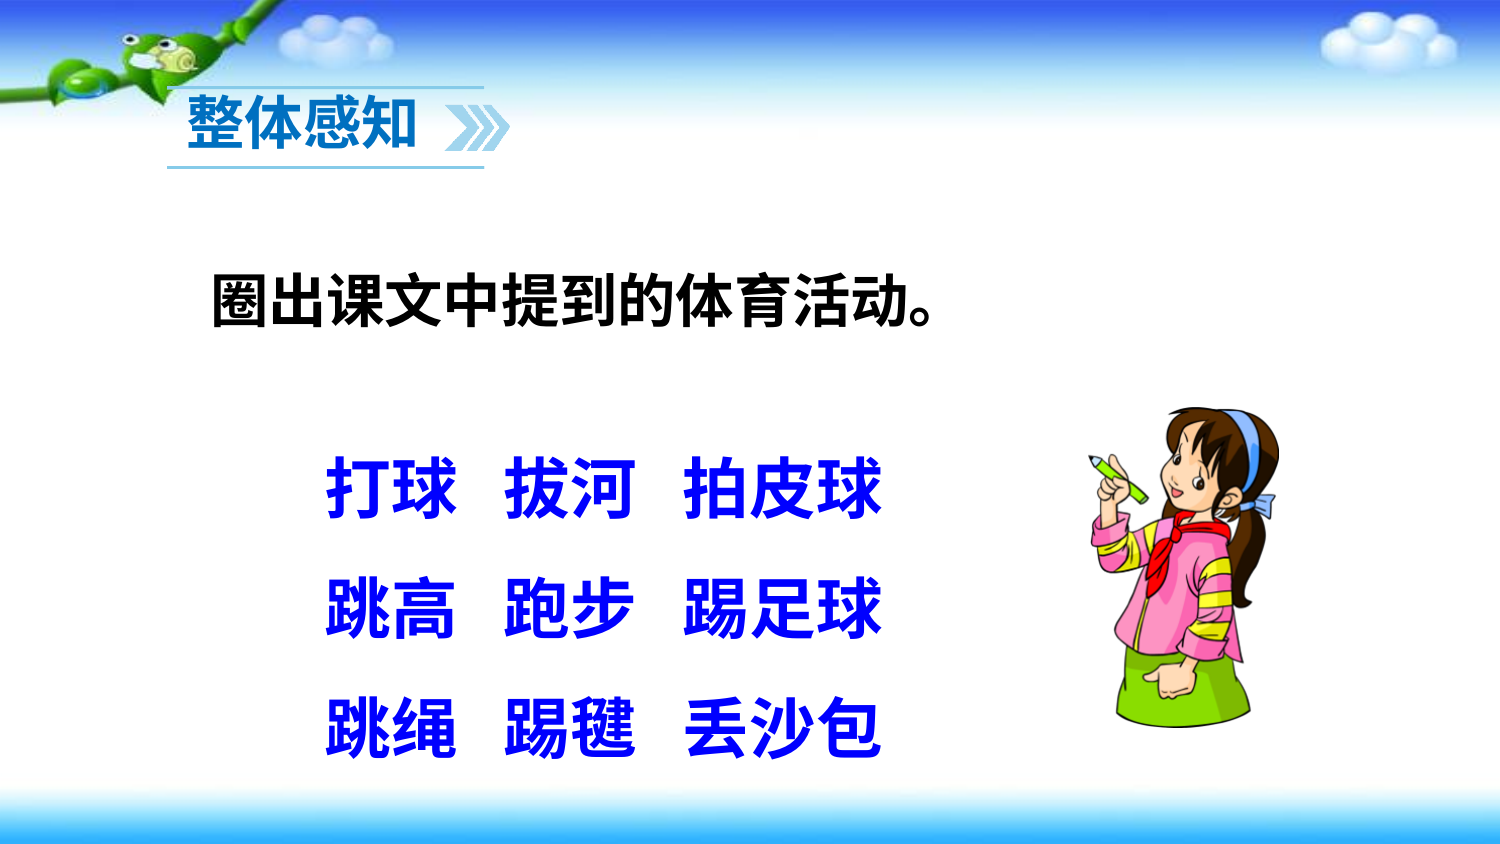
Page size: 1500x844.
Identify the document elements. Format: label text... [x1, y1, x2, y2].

text_box 打球 拔河 拍皮球 跳高 跑步 踢足球 跳绳 踢毽 丢沙包 [310, 399, 1160, 775]
text_box 圈出课文中提到的体育活动。 [88, 236, 1381, 342]
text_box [145, 79, 510, 169]
picture [0, 0, 1500, 844]
